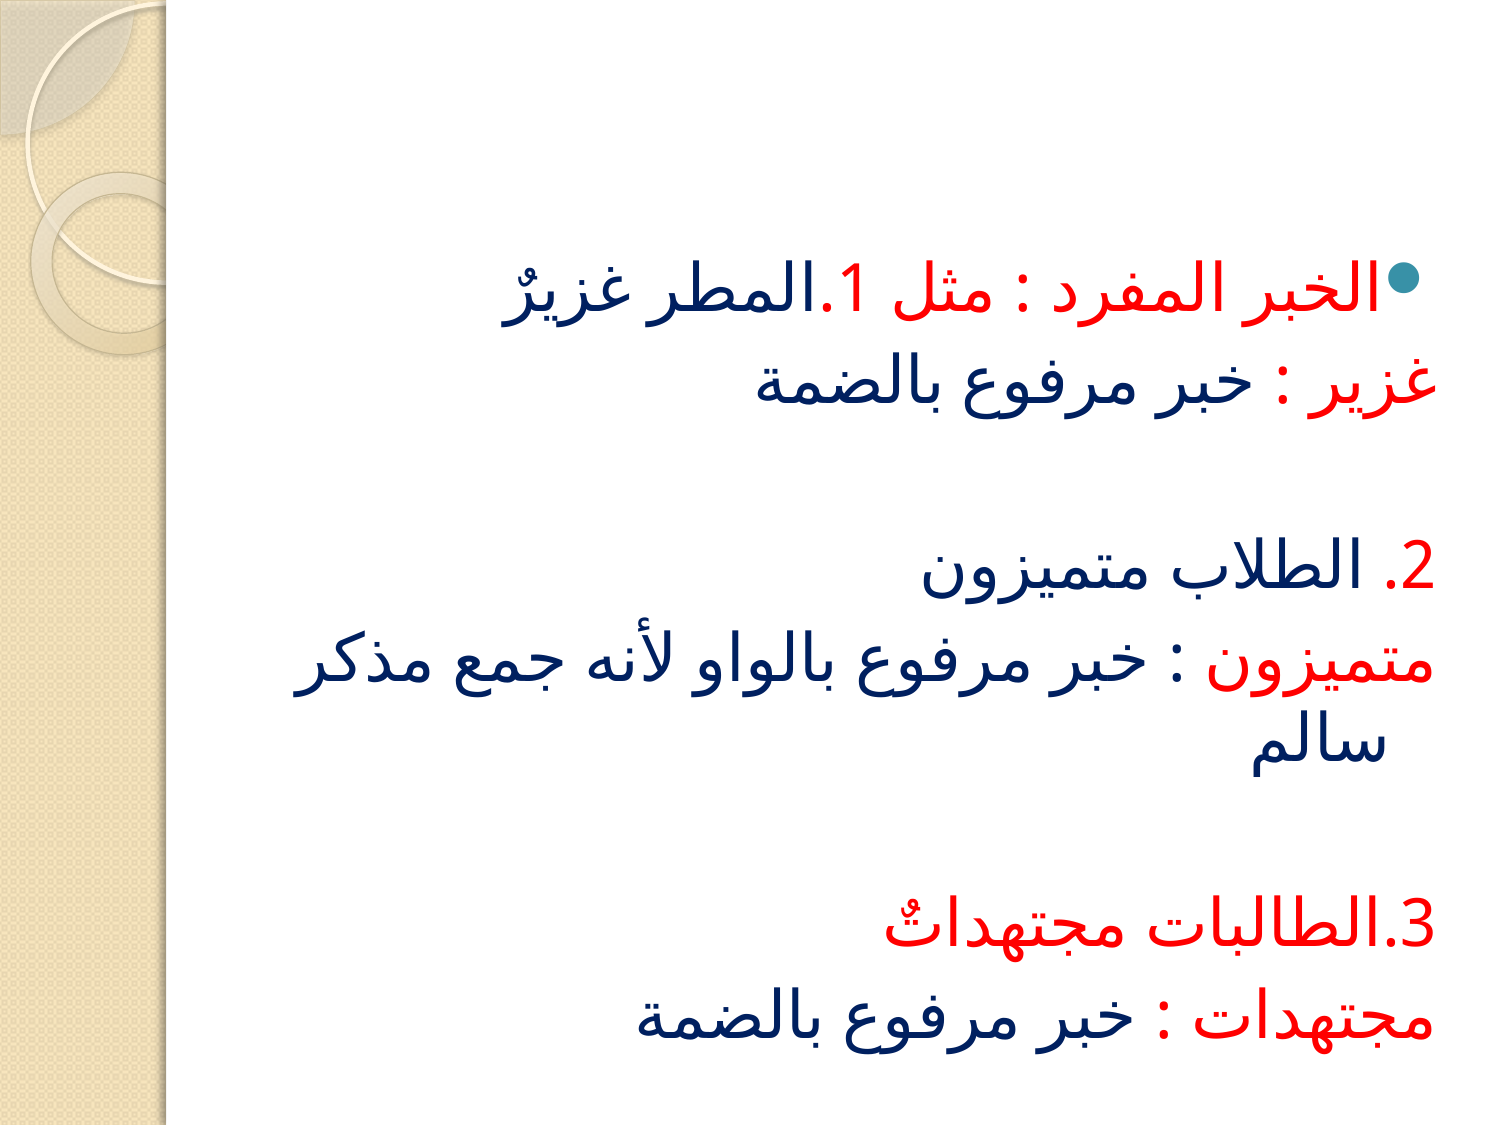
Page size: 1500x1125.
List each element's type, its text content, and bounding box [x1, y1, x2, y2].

list الخبر المفرد : مثل 1.المطر غزيرٌ غزير : خبر مرفوع بالضمة 2. الطلاب متميزون متميزون : خبر مرفوع بالواو لأنه جمع مذكر سالم 3.الطالبات مجتهداتٌ مجتهدات : خبر مرفوع بالضمة [235, 237, 1466, 1025]
